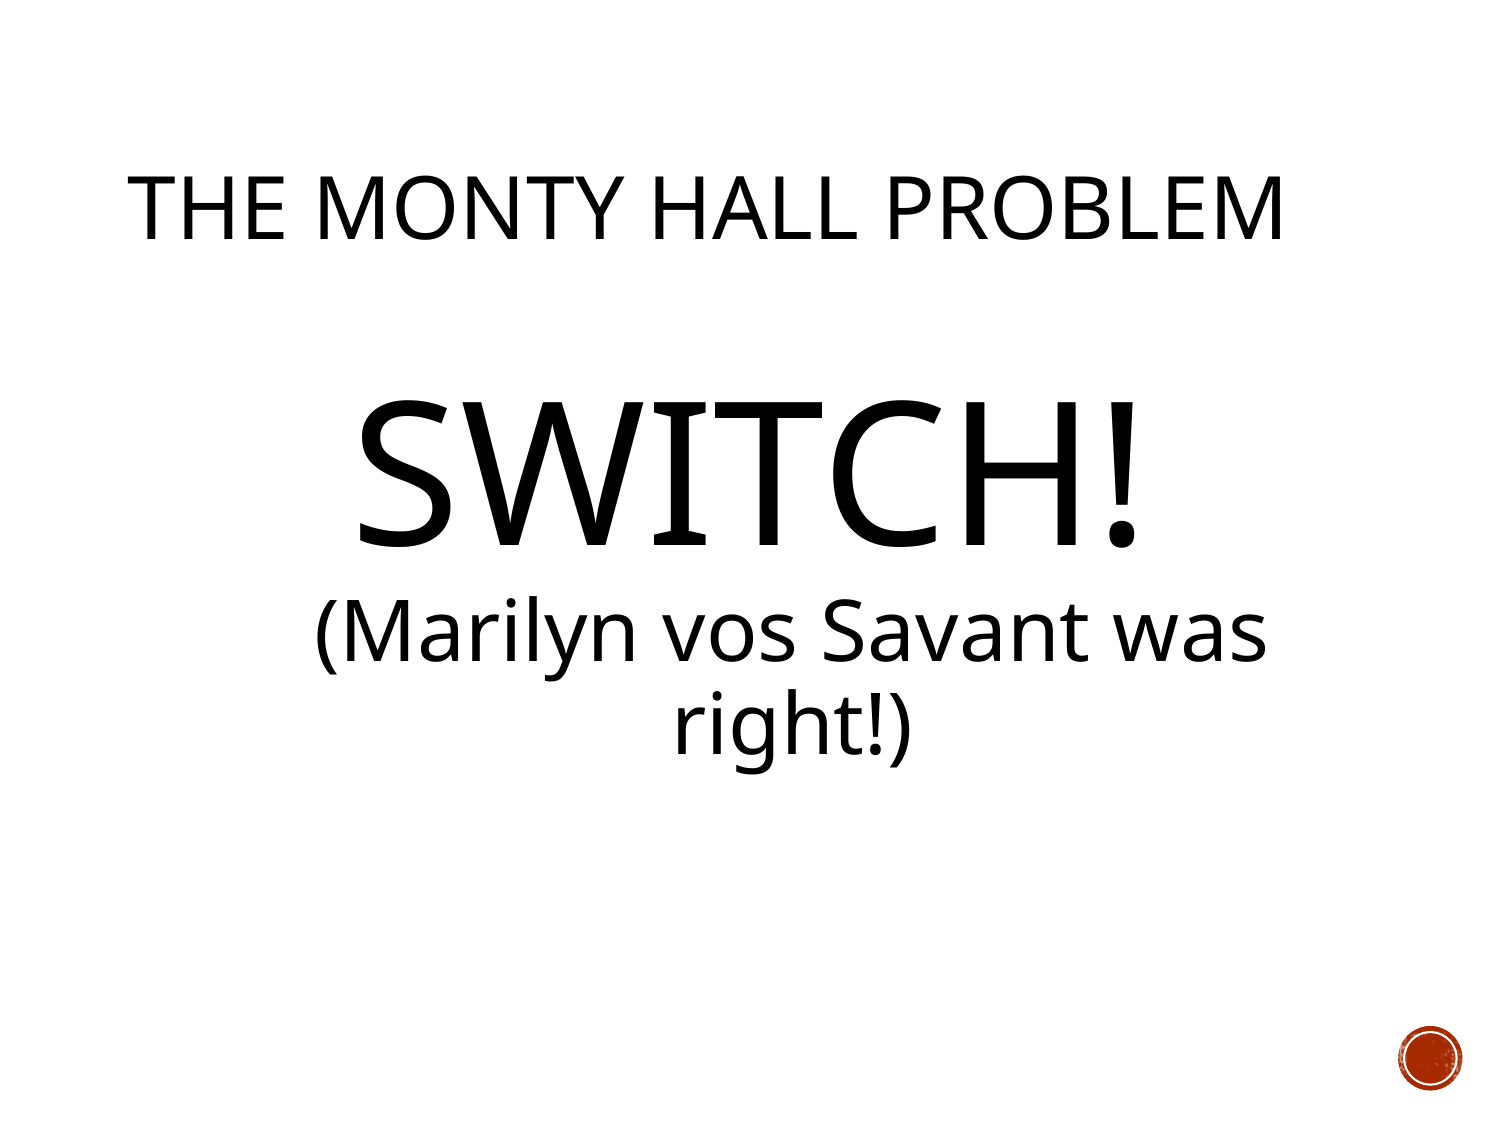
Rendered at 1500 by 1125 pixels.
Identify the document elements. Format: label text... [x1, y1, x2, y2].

list SWITCH! (Marilyn vos Savant was right!) [112, 364, 1388, 1030]
title The Monty Hall Problem [112, 79, 1388, 344]
